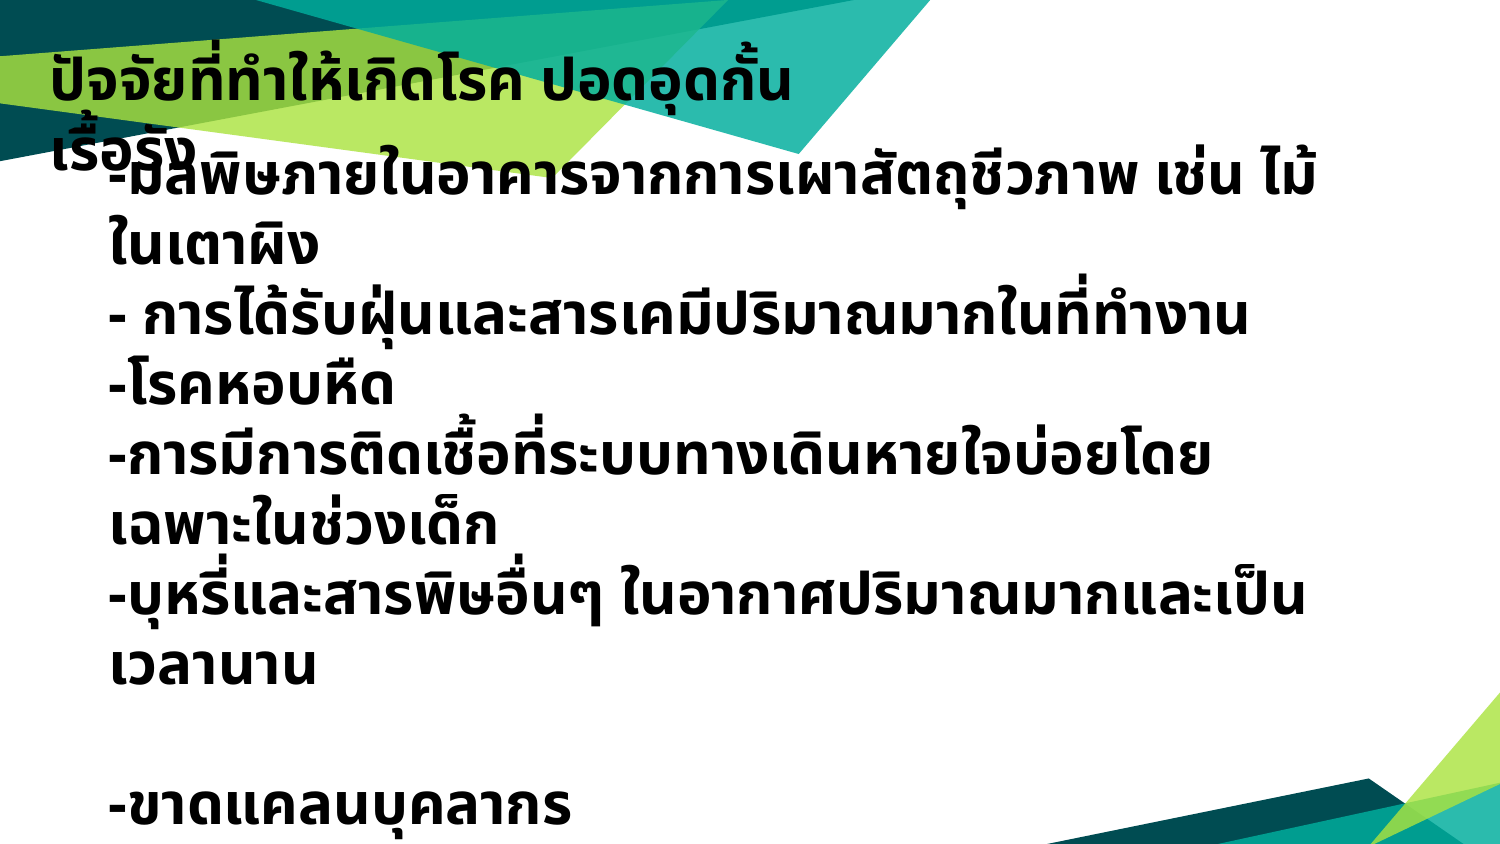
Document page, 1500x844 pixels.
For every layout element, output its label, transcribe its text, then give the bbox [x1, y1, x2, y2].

text_box -มลพิษภายในอาคารจากการเผาสัตถุชีวภาพ เช่น ไม้ในเตาผิง - การได้รับฝุ่นและสารเคมีปริมาณมากในที่ทำงาน -โรคหอบหืด -การมีการติดเชื้อที่ระบบทางเดินหายใจบ่อยโดยเฉพาะในช่วงเด็ก -บุหรี่และสารพิษอื่นๆ ในอากาศปริมาณมากและเป็นเวลานาน -ขาดแคลนบุคลากร - แพทย์วินิจฉัยไม่ถูก [93, 128, 1371, 844]
text_box ปัจจัยที่ทำให้เกิดโรค ปอดอุดกั้นเรื้อรัง [35, 35, 832, 190]
